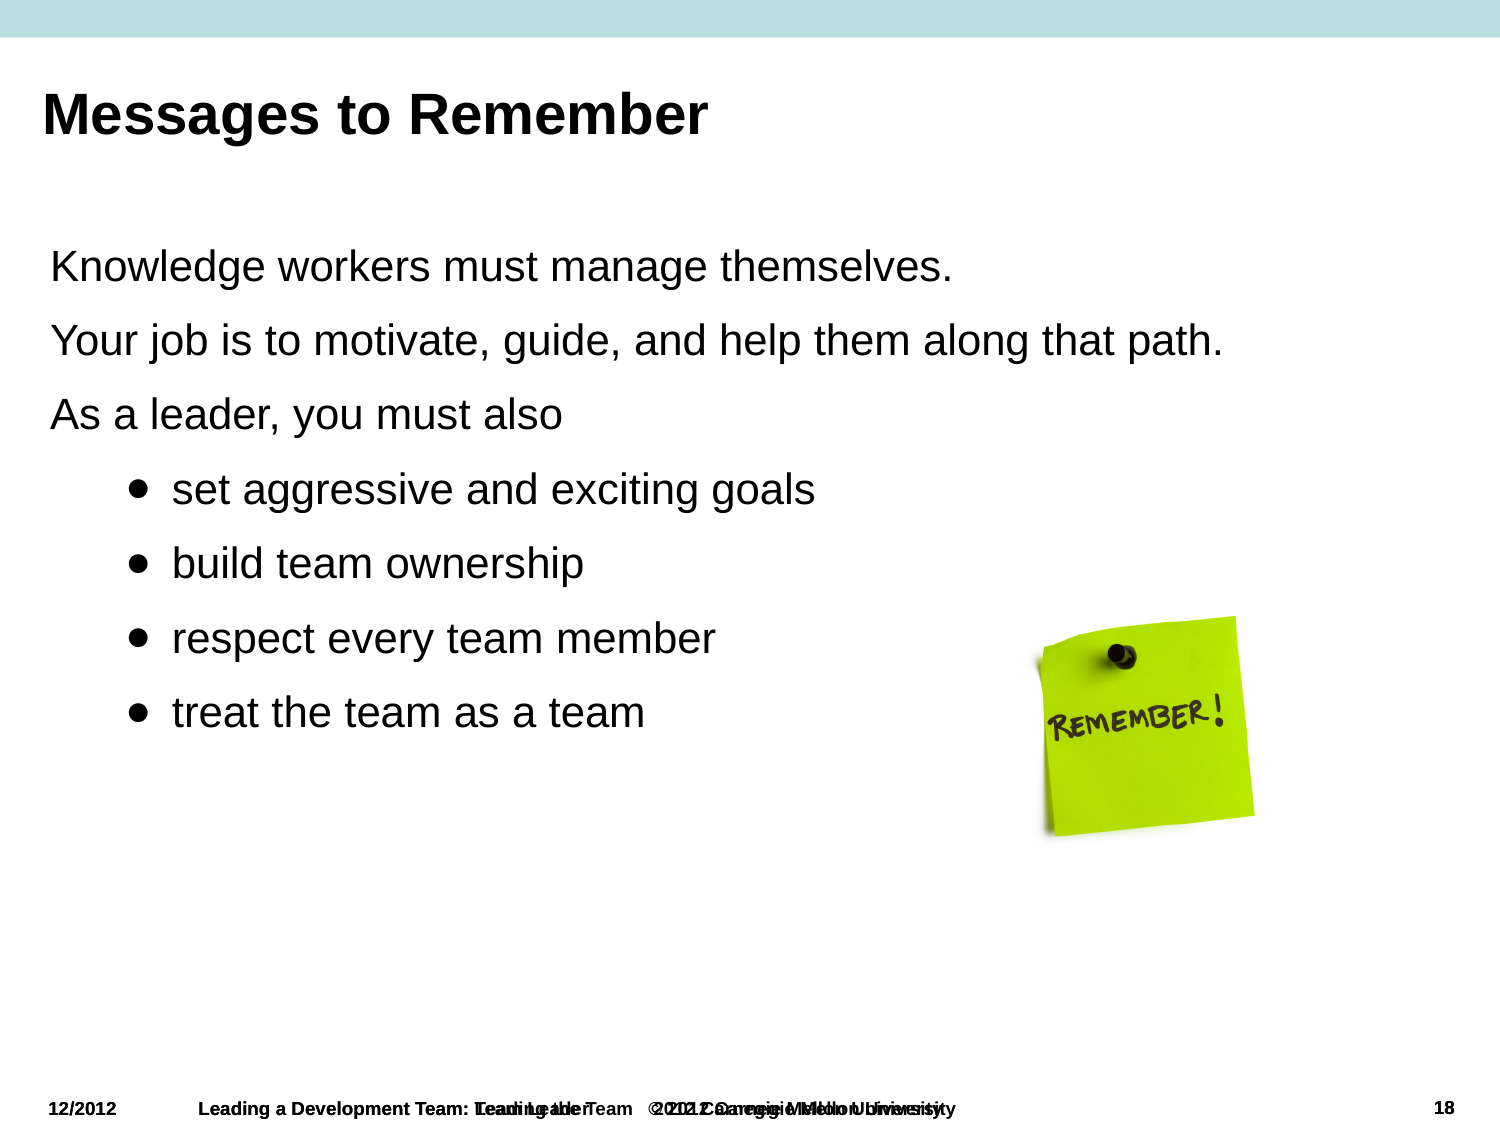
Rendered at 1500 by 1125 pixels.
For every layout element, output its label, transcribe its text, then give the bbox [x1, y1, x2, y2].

title Messages to Remember [42, 89, 1438, 146]
list Knowledge workers must manage themselves. Your job is to motivate, guide, and help them along that path. As a leader, you must also set aggressive and exciting goals build team ownership respect every team member treat the team as a team [50, 237, 1437, 1000]
picture [974, 574, 1316, 872]
